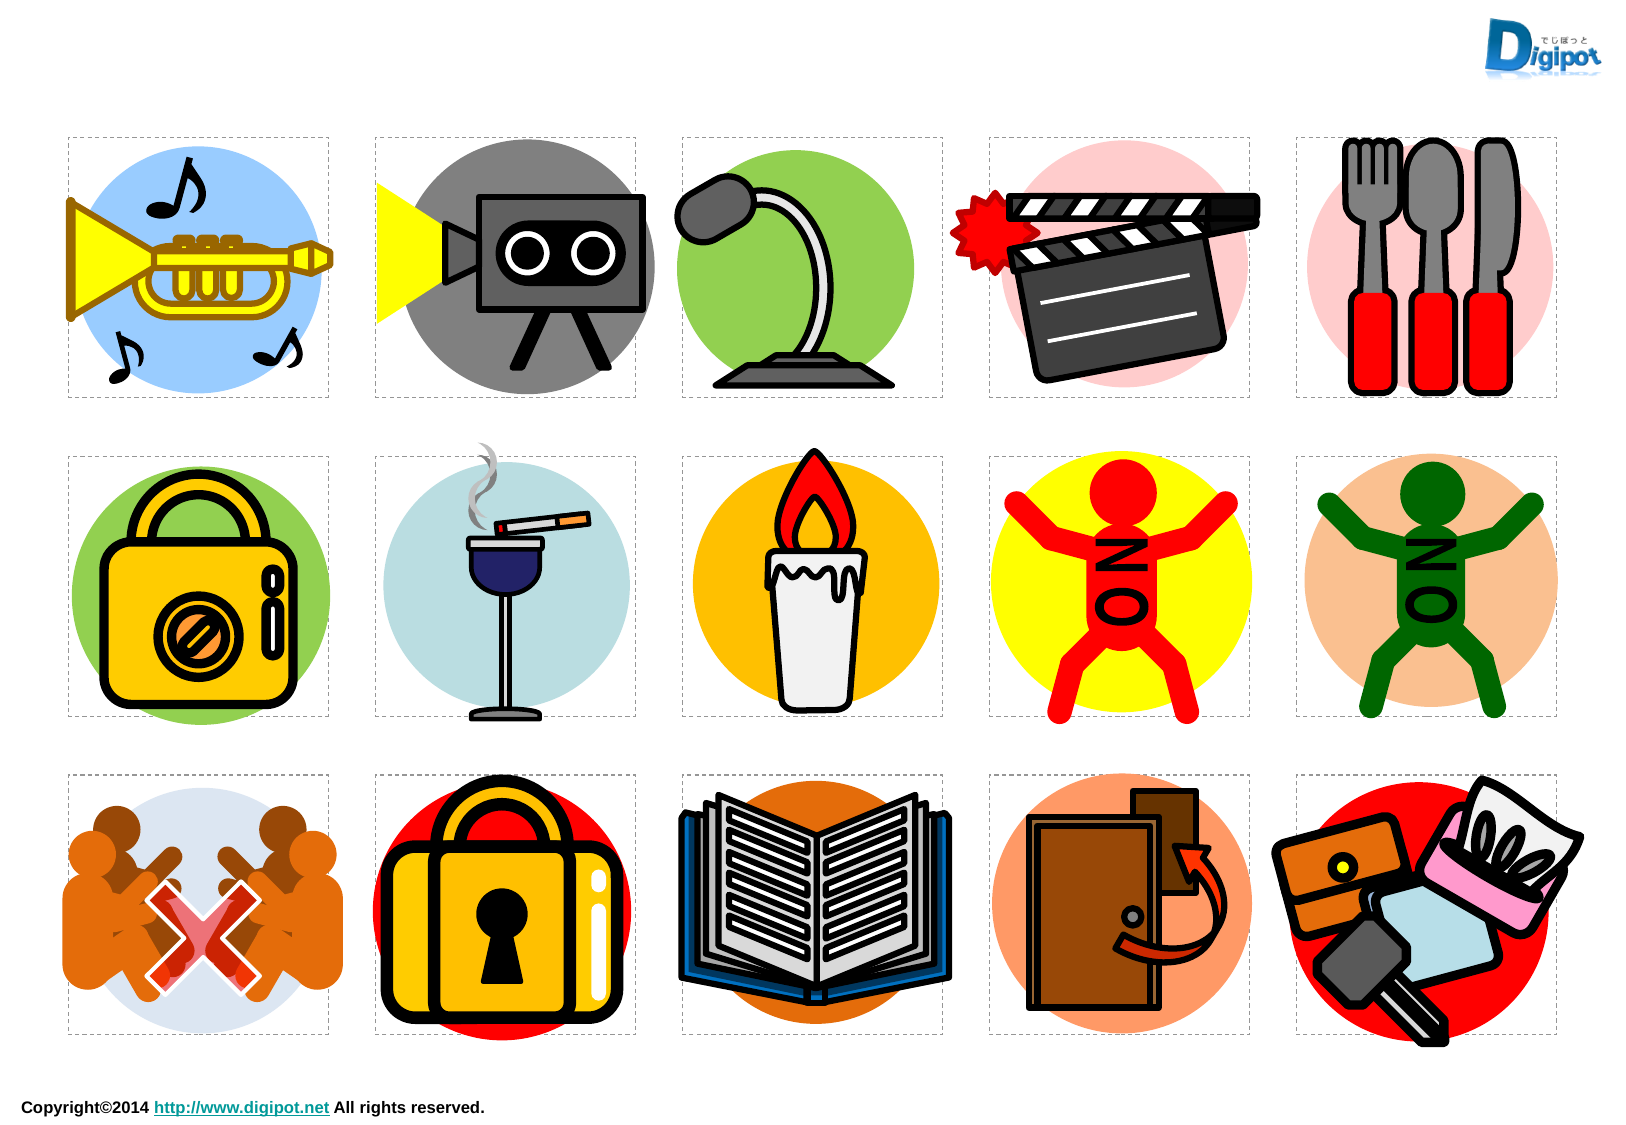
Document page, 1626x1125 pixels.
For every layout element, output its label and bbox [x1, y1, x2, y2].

text_box [990, 450, 1253, 726]
text_box [372, 780, 632, 1041]
text_box [1283, 781, 1572, 1065]
text_box [692, 450, 940, 711]
text_box [1304, 453, 1559, 720]
text_box [675, 149, 915, 388]
text_box [376, 139, 656, 395]
text_box [56, 787, 349, 1034]
picture [1485, 18, 1602, 82]
text_box [681, 780, 950, 1025]
text_box [71, 466, 331, 726]
text_box [68, 146, 331, 394]
text_box [991, 773, 1253, 1034]
text_box [1306, 143, 1554, 391]
text_box [383, 442, 631, 720]
text_box [952, 140, 1268, 388]
